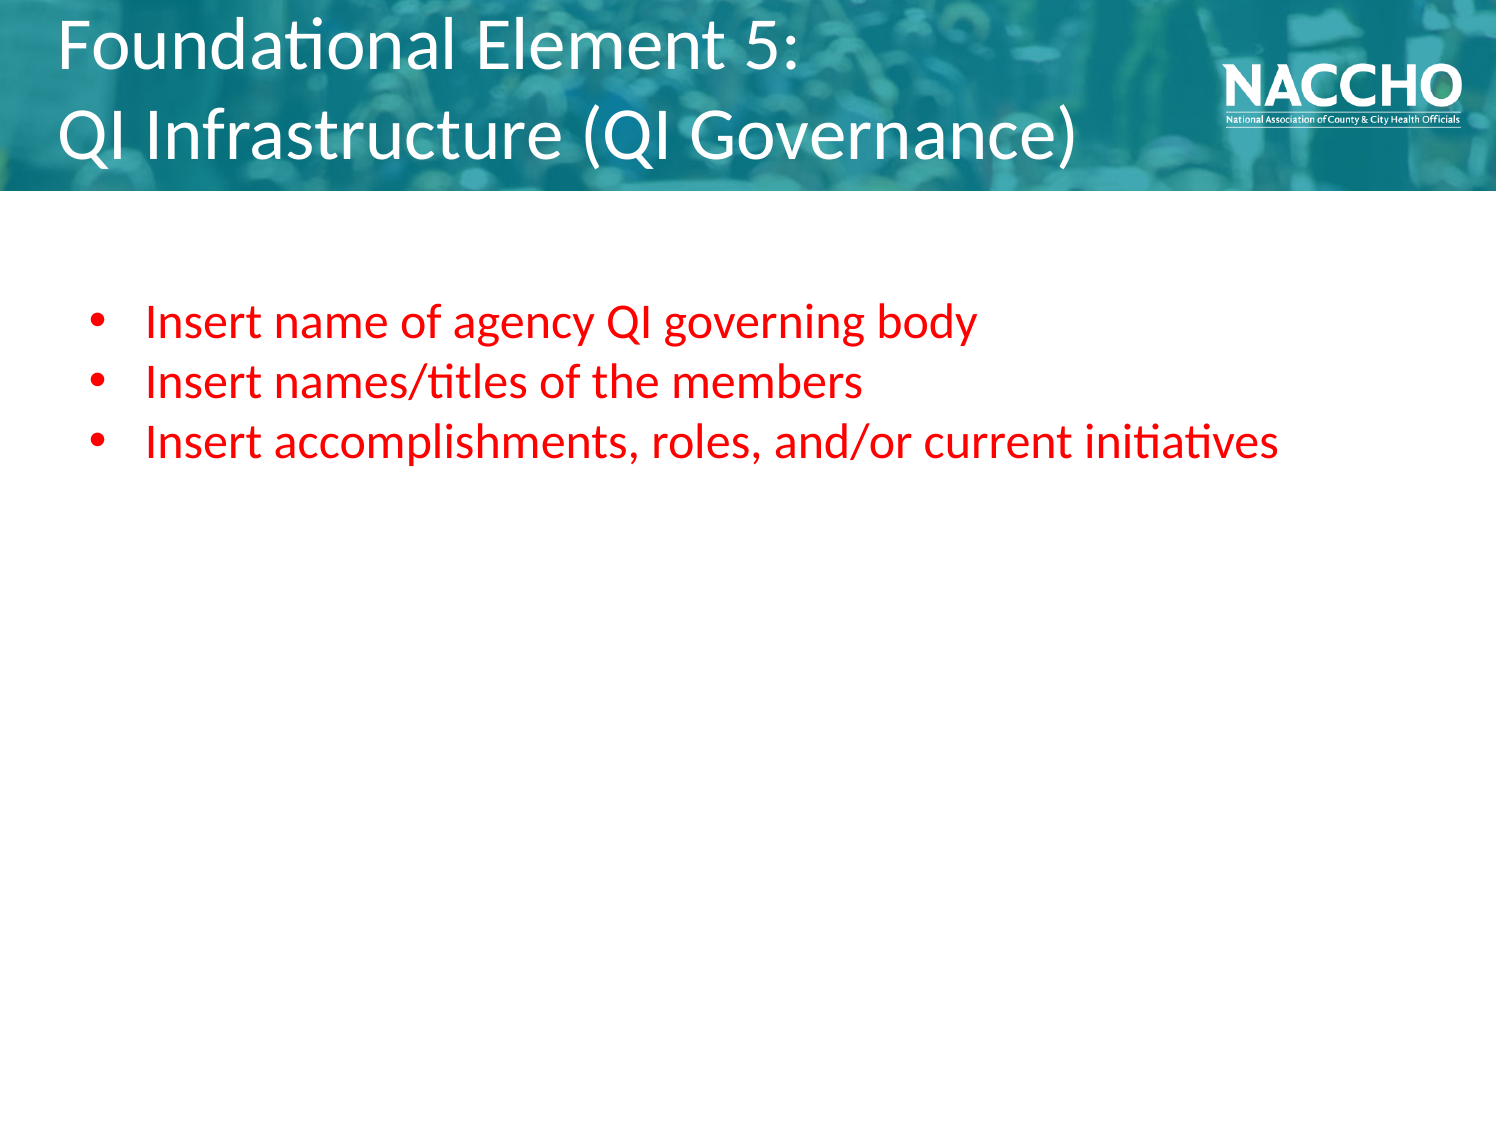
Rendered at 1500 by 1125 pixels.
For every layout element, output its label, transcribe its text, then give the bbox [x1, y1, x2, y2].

picture [0, 0, 1496, 192]
text_box Insert name of agency QI governing body Insert names/titles of the members Insert accomplishments, roles, and/or current initiatives [74, 281, 1417, 612]
